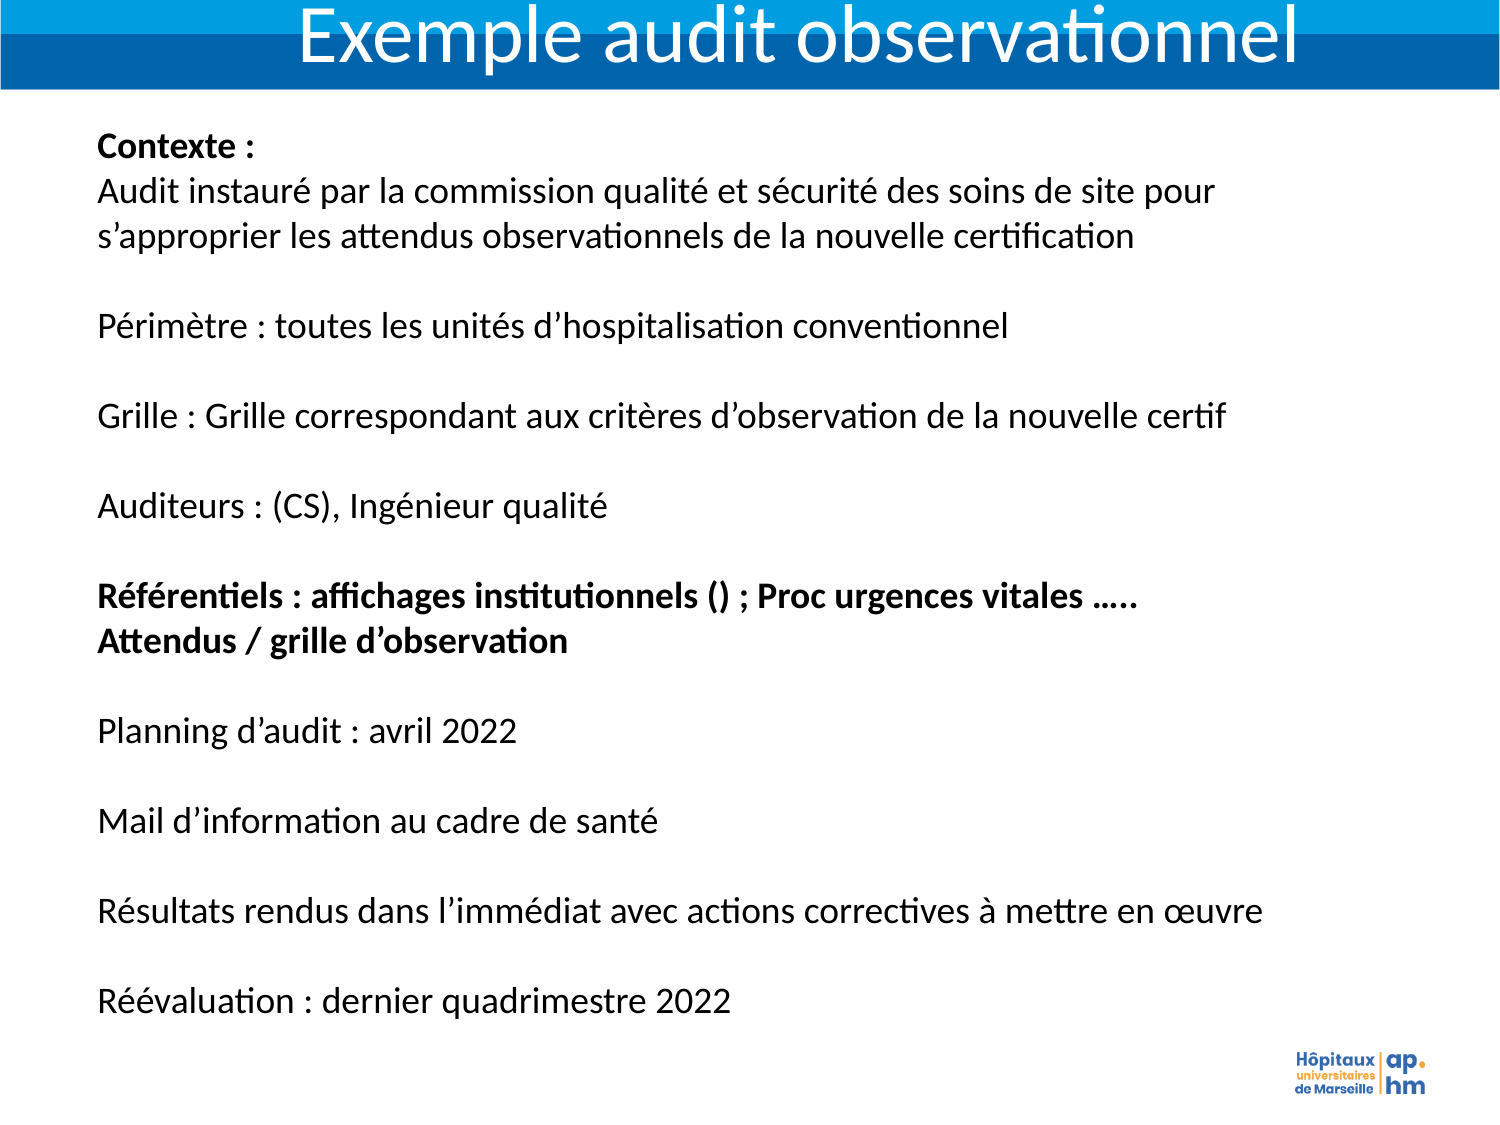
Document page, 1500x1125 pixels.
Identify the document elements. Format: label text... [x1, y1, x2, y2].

text_box Contexte : Audit instauré par la commission qualité et sécurité des soins de site pour s’approprier les attendus observationnels de la nouvelle certification Périmètre : toutes les unités d’hospitalisation conventionnel Grille : Grille correspondant aux critères d’observation de la nouvelle certif Auditeurs : (CS), Ingénieur qualité Référentiels : affichages institutionnels () ; Proc urgences vitales ….. Attendus / grille d’observation Planning d’audit : avril 2022 Mail d’information au cadre de santé Résultats rendus dans l’immédiat avec actions correctives à mettre en œuvre Réévaluation : dernier quadrimestre 2022 [82, 113, 1382, 1029]
text_box Exemple audit observationnel [282, 0, 1317, 87]
picture [1295, 1052, 1425, 1094]
picture [0, 35, 1500, 101]
